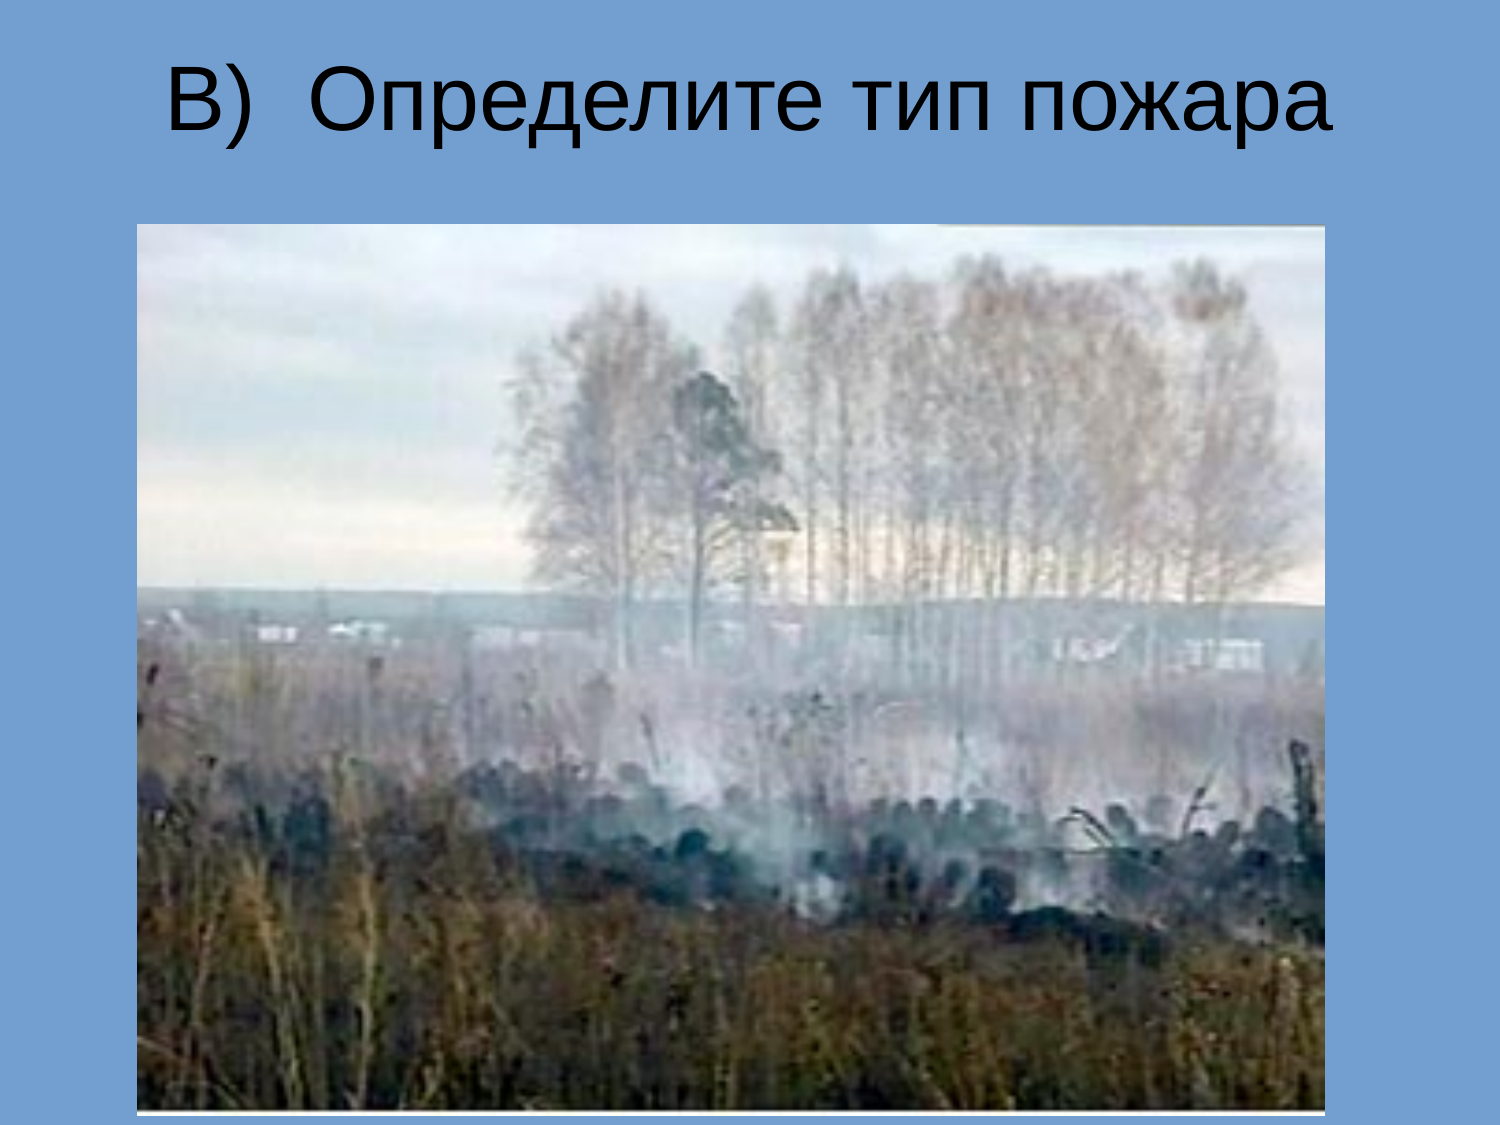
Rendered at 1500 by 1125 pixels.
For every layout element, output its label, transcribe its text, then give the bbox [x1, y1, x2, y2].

picture [137, 224, 1326, 1116]
title В) Определите тип пожара [74, 0, 1426, 188]
